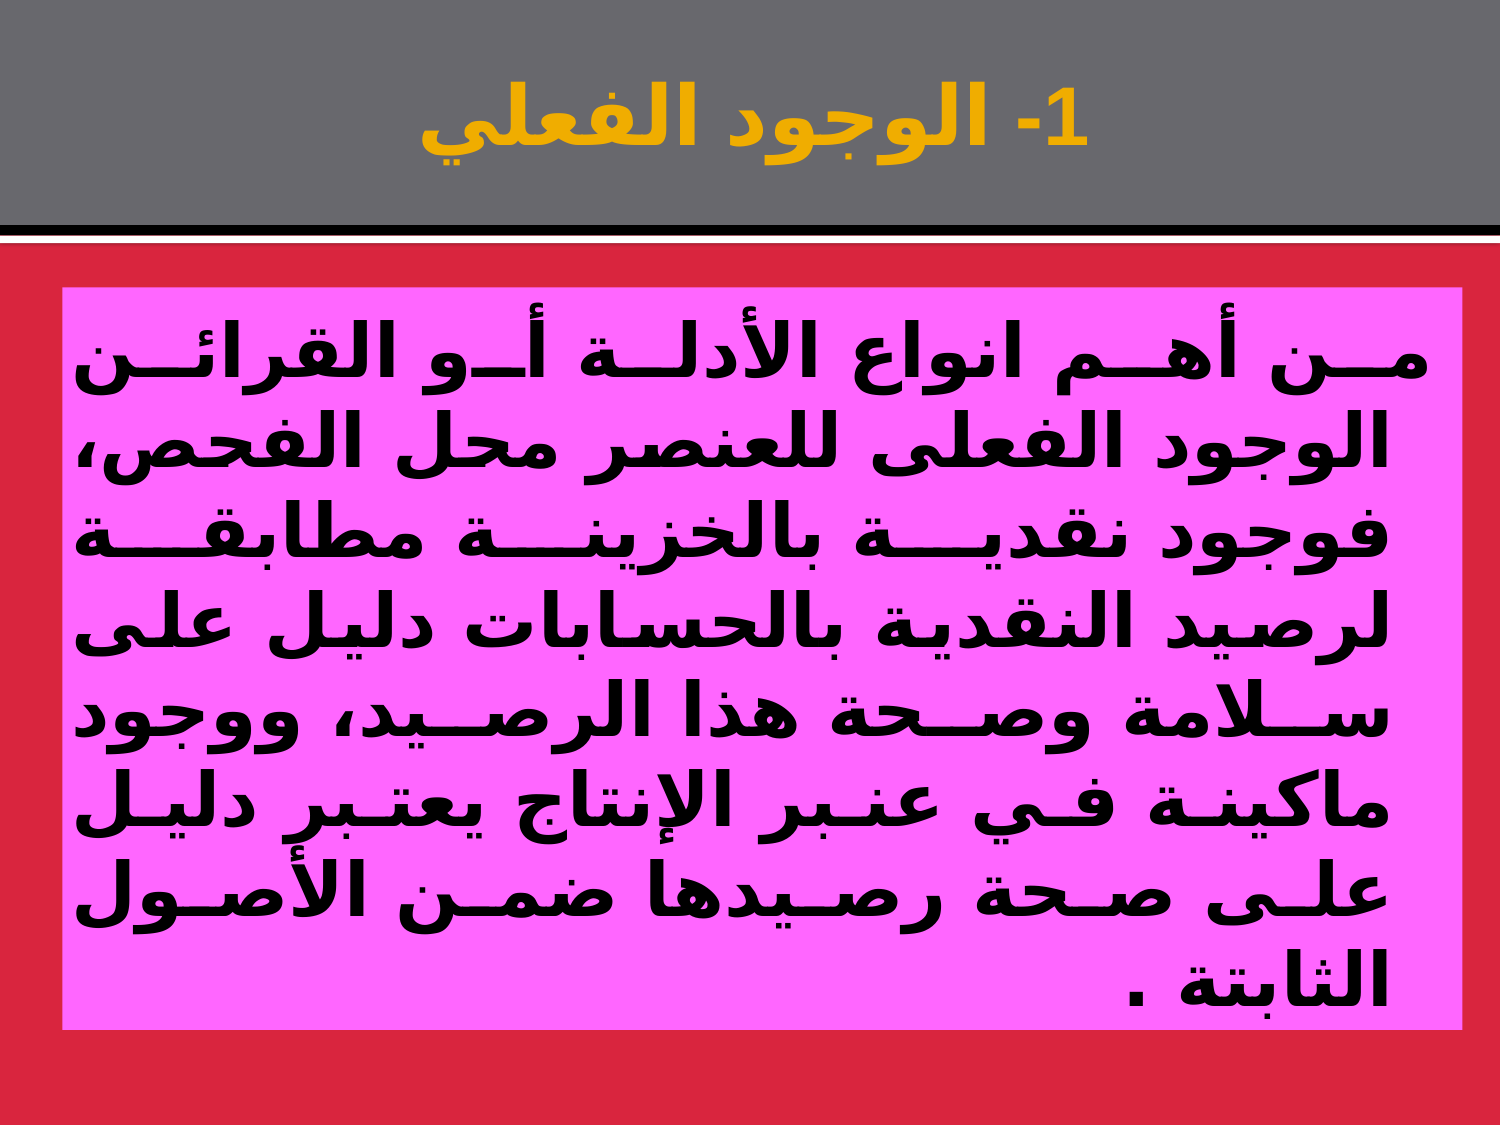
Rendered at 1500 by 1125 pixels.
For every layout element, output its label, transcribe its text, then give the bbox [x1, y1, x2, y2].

list من أهم انواع الأدلة أو القرائن الوجود الفعلى للعنصر محل الفحص، فوجود نقدية بالخزينة مطابقة لرصيد النقدية بالحسابات دليل على سلامة وصحة هذا الرصيد، ووجود ماكينة في عنبر الإنتاج يعتبر دليل على صحة رصيدها ضمن الأصول الثابتة . [62, 287, 1463, 1030]
title 1- الوجود الفعلي [0, 0, 1500, 225]
